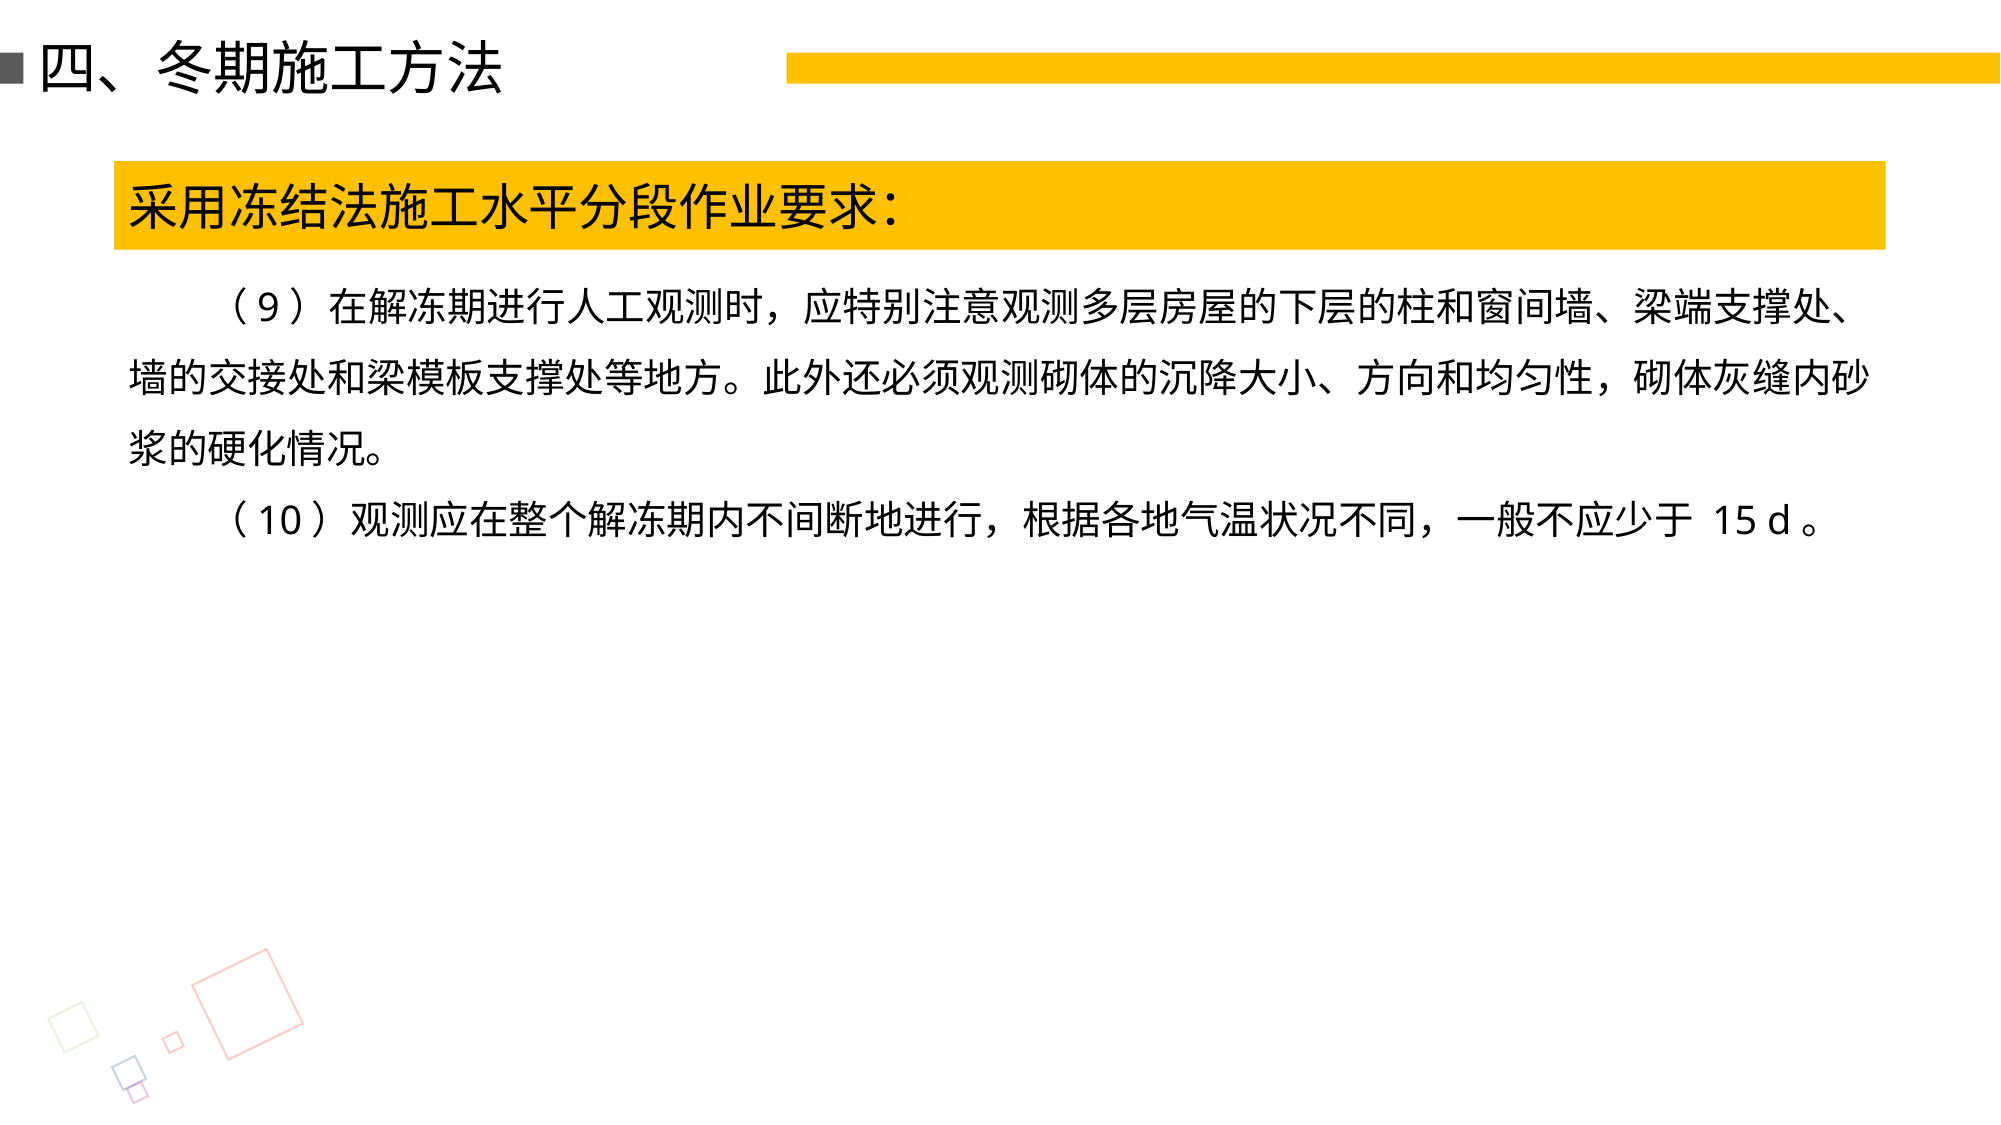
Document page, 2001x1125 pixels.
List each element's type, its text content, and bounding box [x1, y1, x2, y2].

text_box [125, 1080, 150, 1105]
text_box [46, 1000, 100, 1054]
text_box 四、冬期施工方法 [23, 23, 520, 109]
text_box [190, 947, 305, 1062]
text_box 采用冻结法施工水平分段作业要求： [114, 161, 1886, 250]
text_box （9）在解冻期进行人工观测时，应特别注意观测多层房屋的下层的柱和窗间墙、梁端支撑处、墙的交接处和梁模板支撑处等地方。此外还必须观测砌体的沉降大小、方向和均匀性，砌体灰缝内砂浆的硬化情况。 （10）观测应在整个解冻期内不间断地进行，根据各地气温状况不同，一般不应少于 15 d。 [114, 250, 1886, 551]
text_box [110, 1054, 148, 1092]
text_box [161, 1030, 186, 1055]
